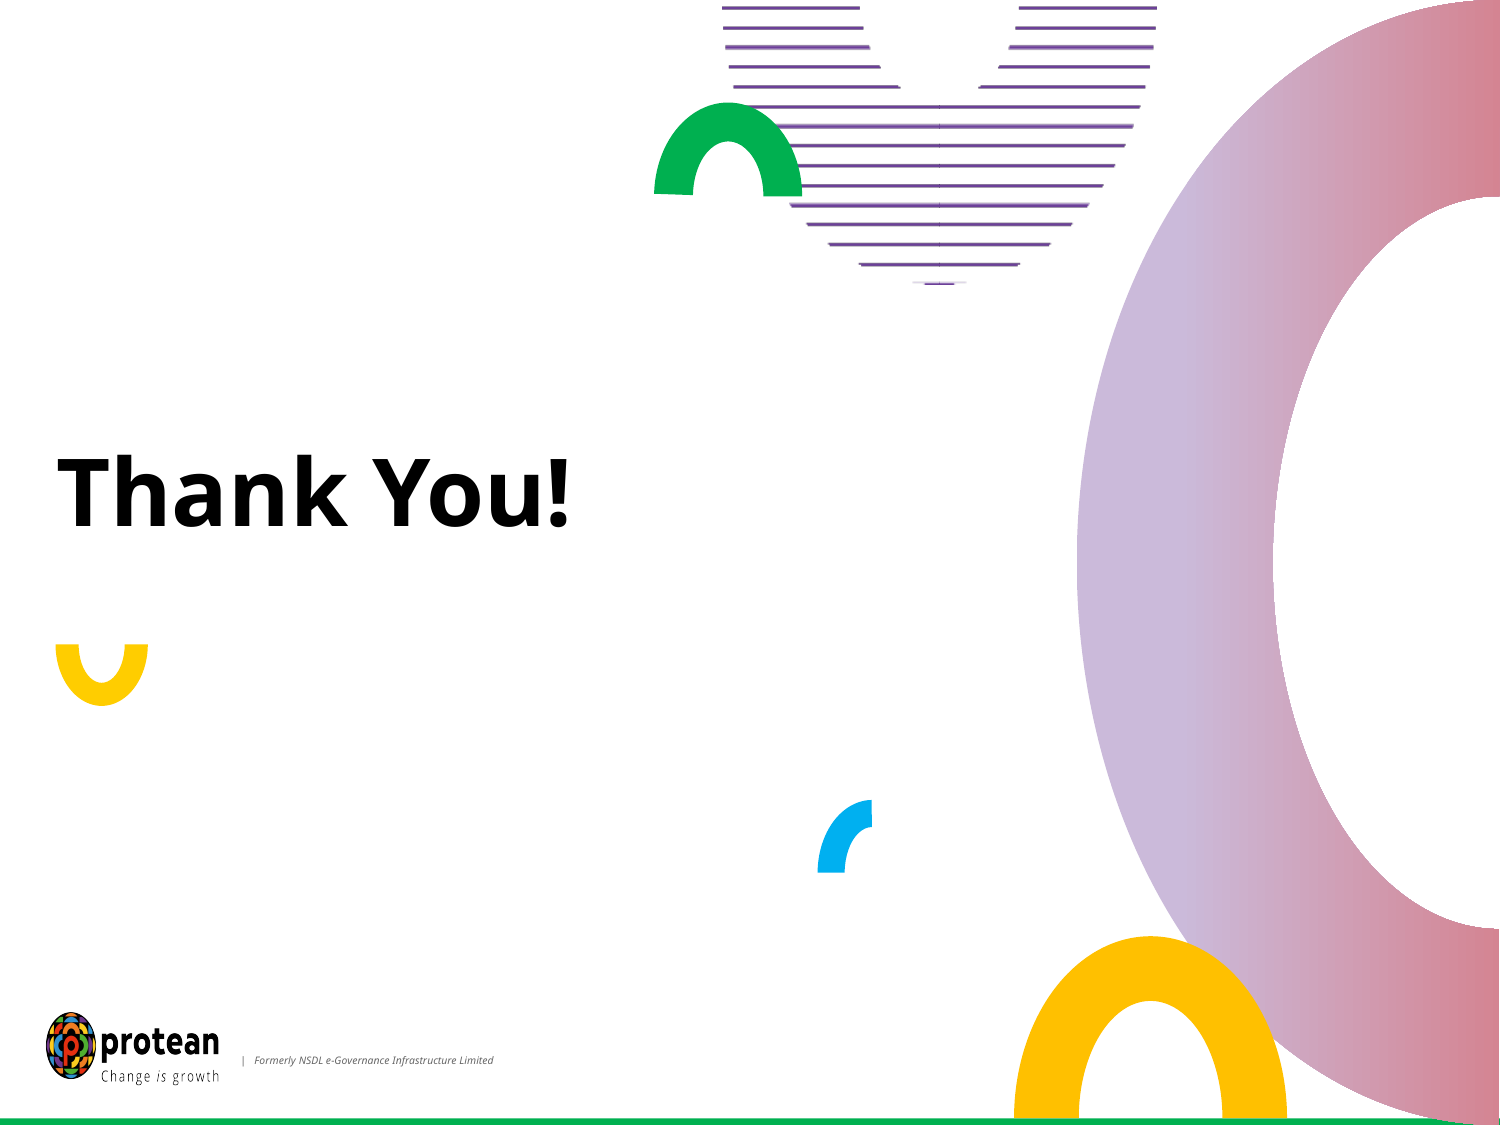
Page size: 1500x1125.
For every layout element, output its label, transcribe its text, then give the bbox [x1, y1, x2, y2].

picture [722, 0, 1157, 285]
text_box Thank You! [41, 425, 1180, 598]
picture [33, 956, 230, 1125]
